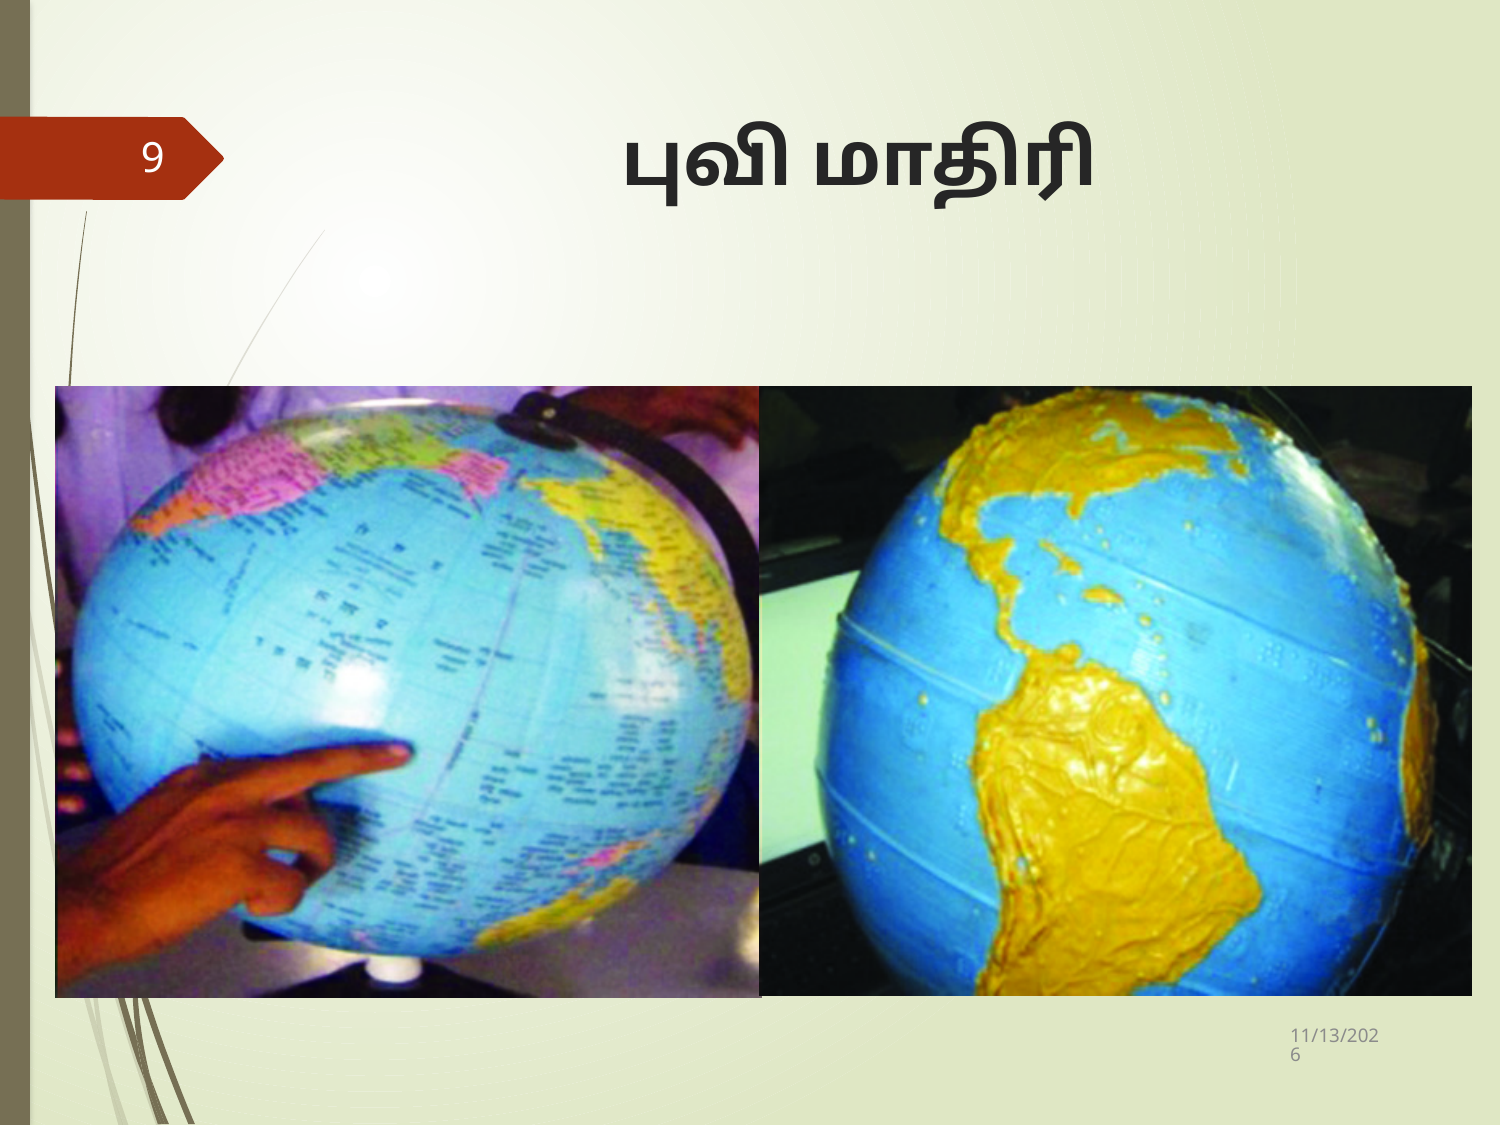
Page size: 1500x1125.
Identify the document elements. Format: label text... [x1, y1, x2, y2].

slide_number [1275, 1006, 1401, 1068]
picture [55, 386, 1472, 998]
title புவி மாதிரி [319, 102, 1400, 313]
slide_number 9 [83, 129, 180, 190]
